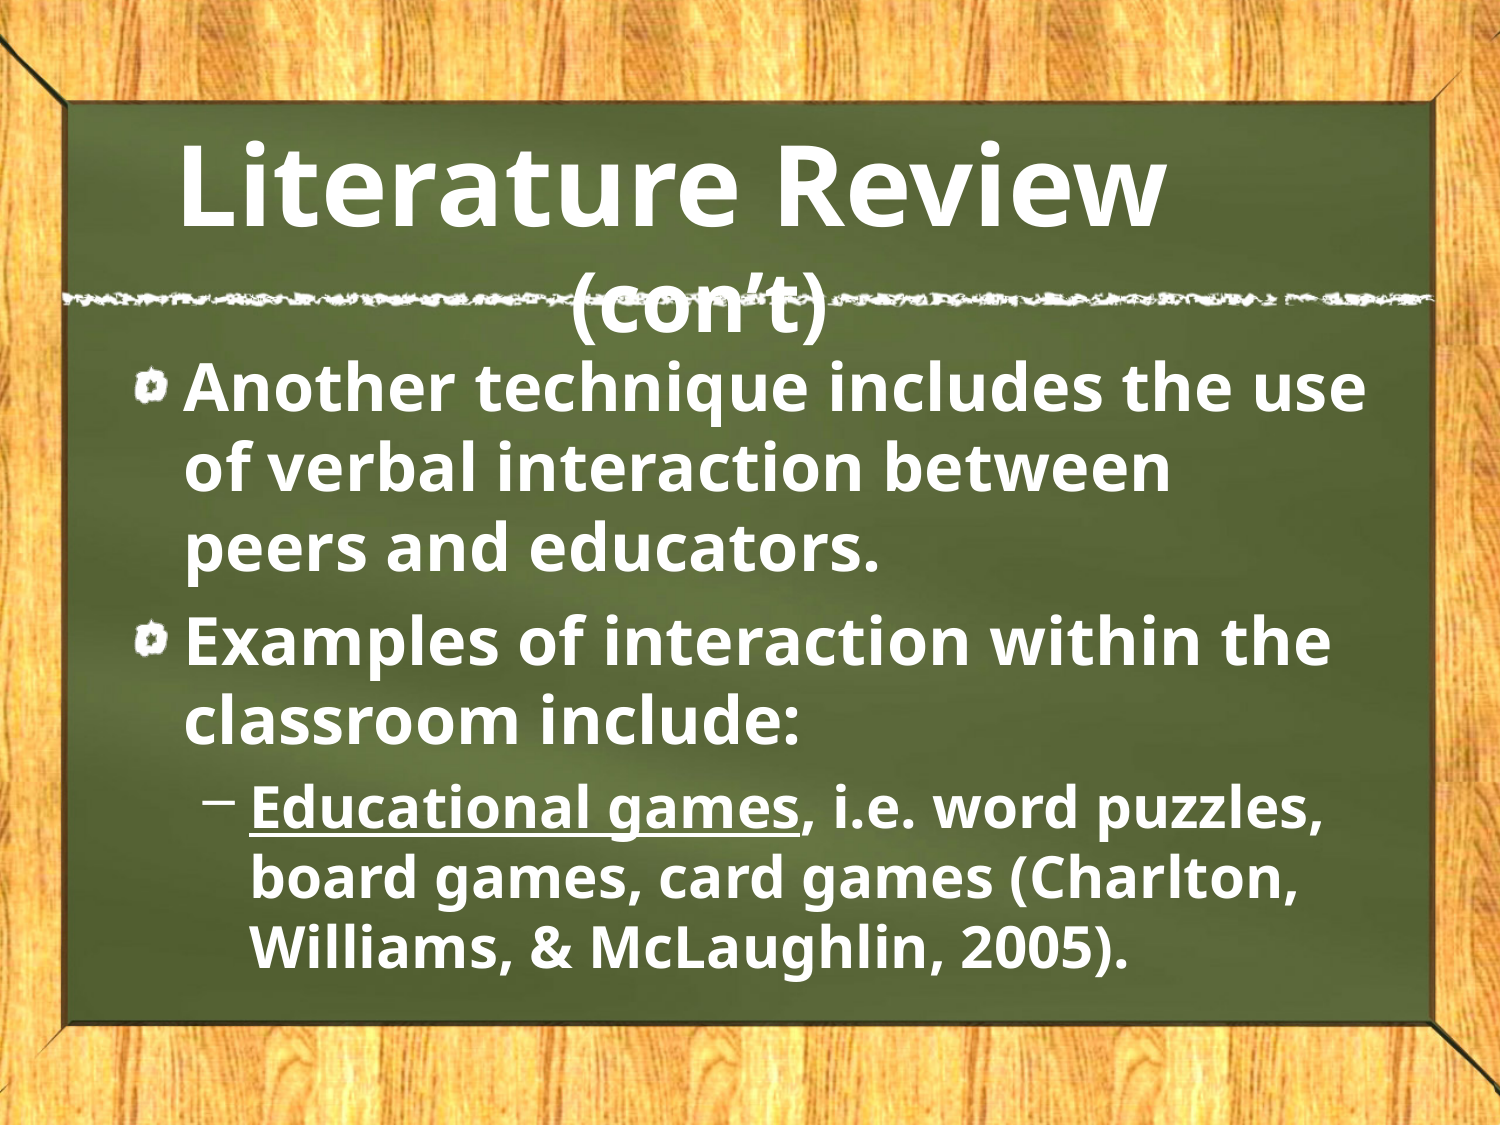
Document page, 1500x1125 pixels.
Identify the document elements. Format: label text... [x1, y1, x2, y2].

picture [0, 0, 1500, 1125]
list Another technique includes the use of verbal interaction between peers and educators. Examples of interaction within the classroom include: Educational games, i.e. word puzzles, board games, card games (Charlton, Williams, & McLaughlin, 2005). [112, 337, 1388, 1013]
title Literature Review (con’t) [112, 137, 1288, 326]
